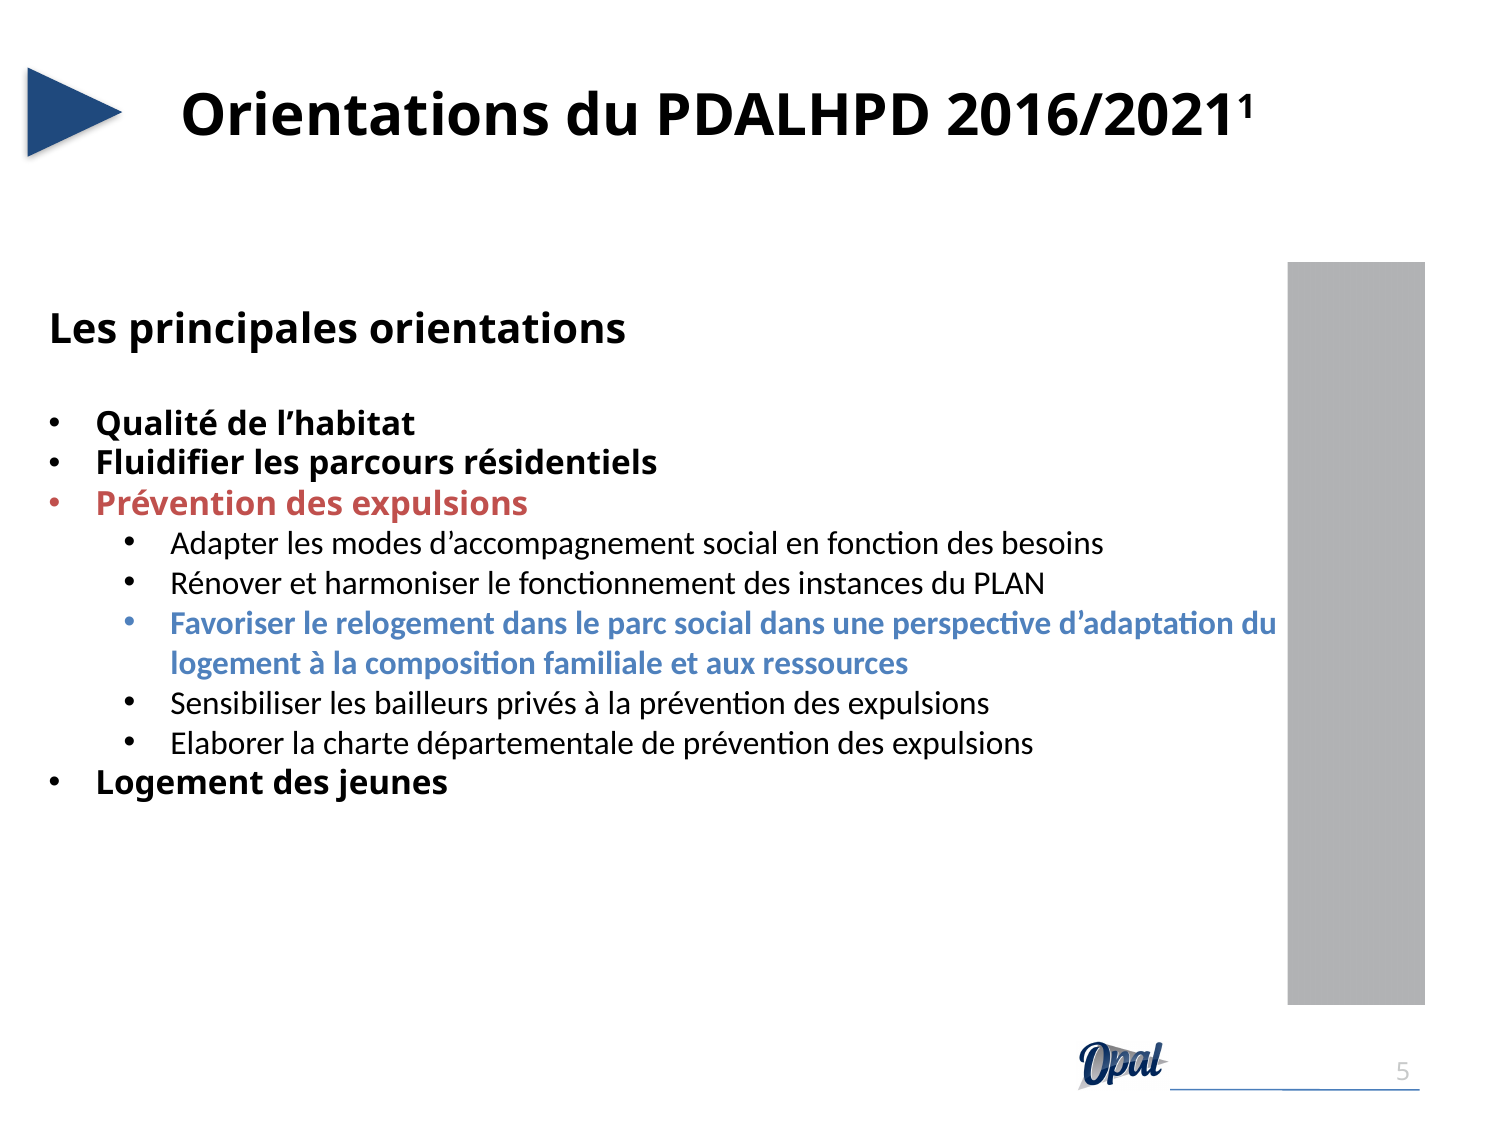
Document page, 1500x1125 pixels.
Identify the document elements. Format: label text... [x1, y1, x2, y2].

slide_number 5 [1074, 1042, 1425, 1103]
title Orientations du PDALHPD 2016/20211 [165, 45, 1425, 180]
text_box Les principales orientations Qualité de l’habitat Fluidifier les parcours résidentiels Prévention des expulsions Adapter les modes d’accompagnement social en fonction des besoins Rénover et harmoniser le fonctionnement des instances du PLAN Favoriser le relogement dans le parc social dans une perspective d’adaptation du logement à la composition familiale et aux ressources Sensibiliser les bailleurs privés à la prévention des expulsions Elaborer la charte départementale de prévention des expulsions Logement des jeunes [33, 294, 1355, 835]
